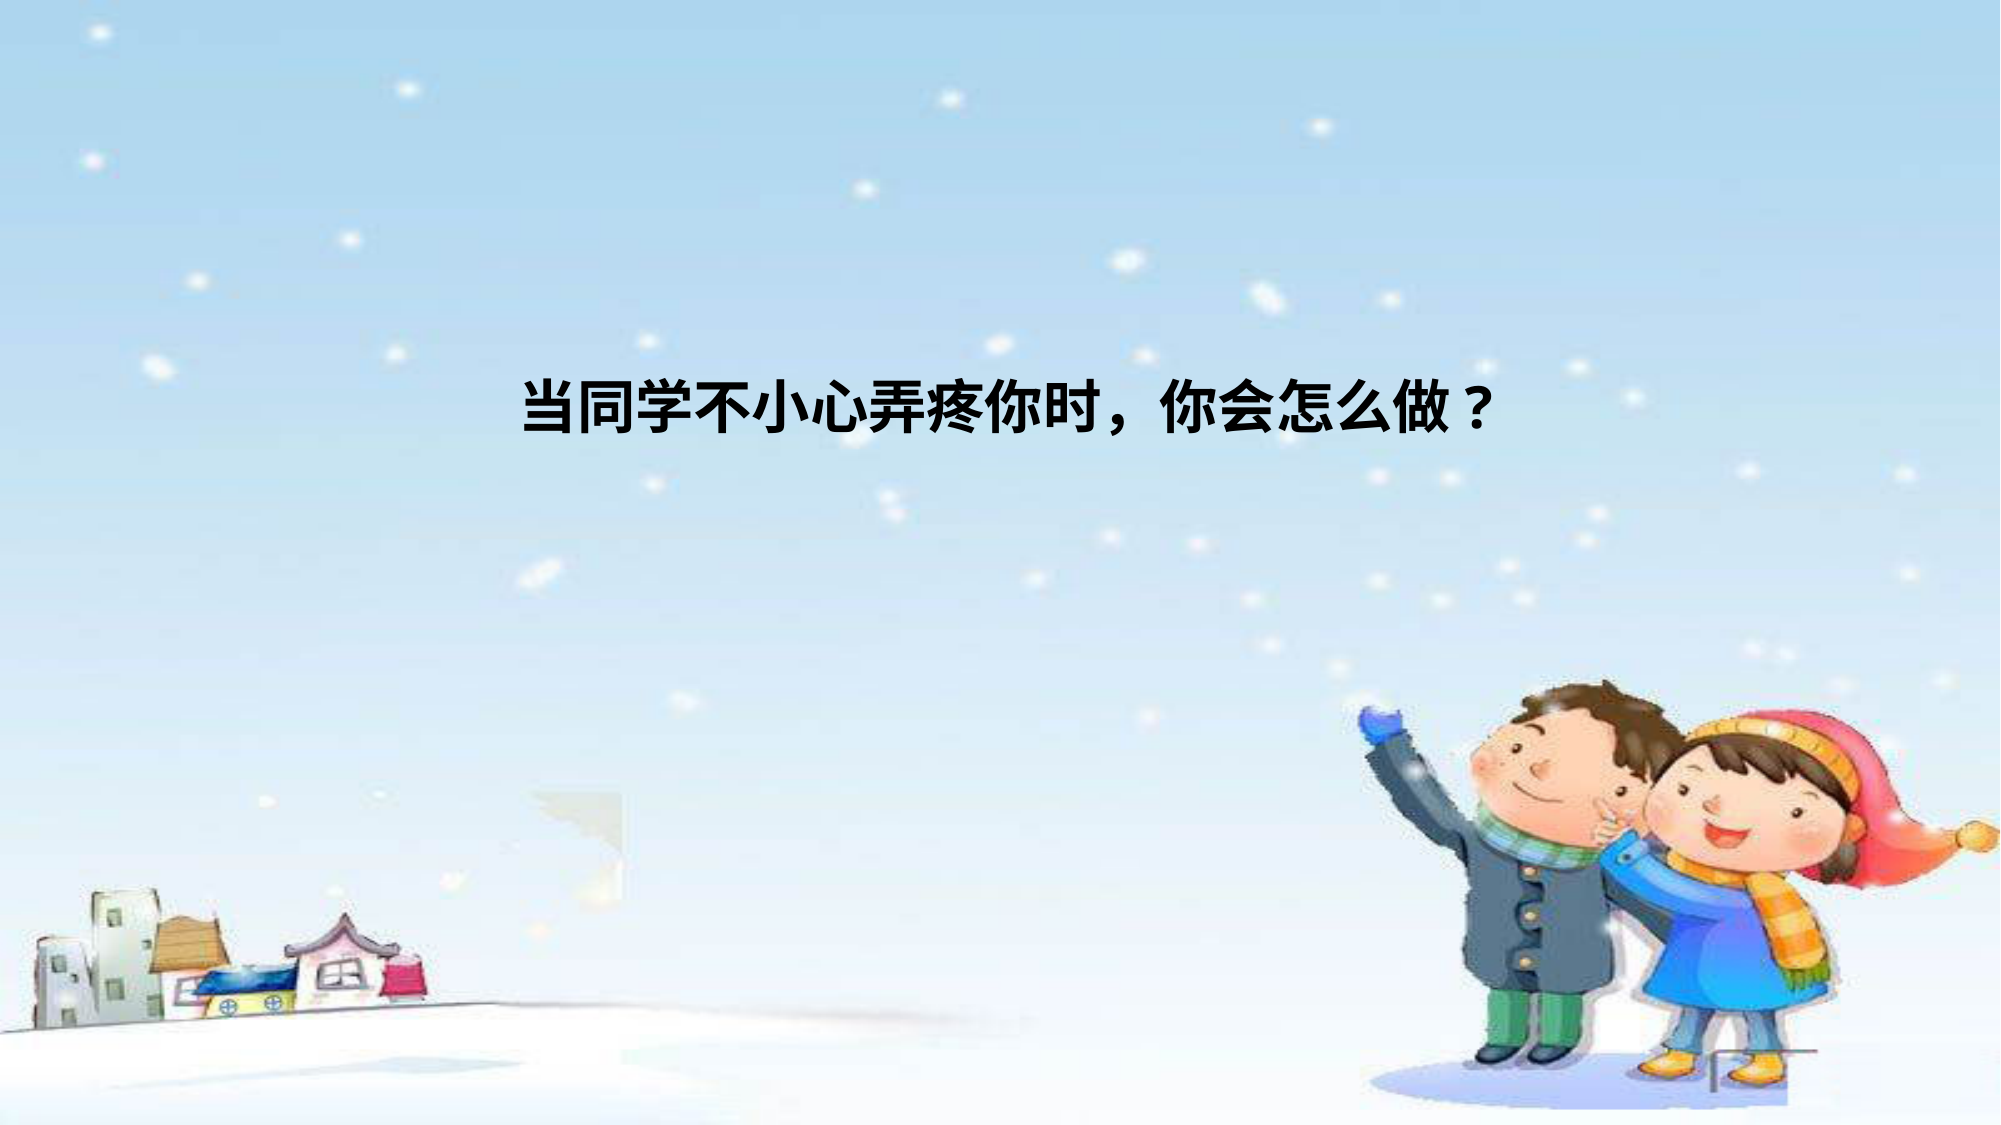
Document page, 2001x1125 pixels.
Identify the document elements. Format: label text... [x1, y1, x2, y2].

text_box 当同学不小心弄疼你时，你会怎么做? [387, 363, 1663, 448]
picture [0, 0, 2001, 1125]
